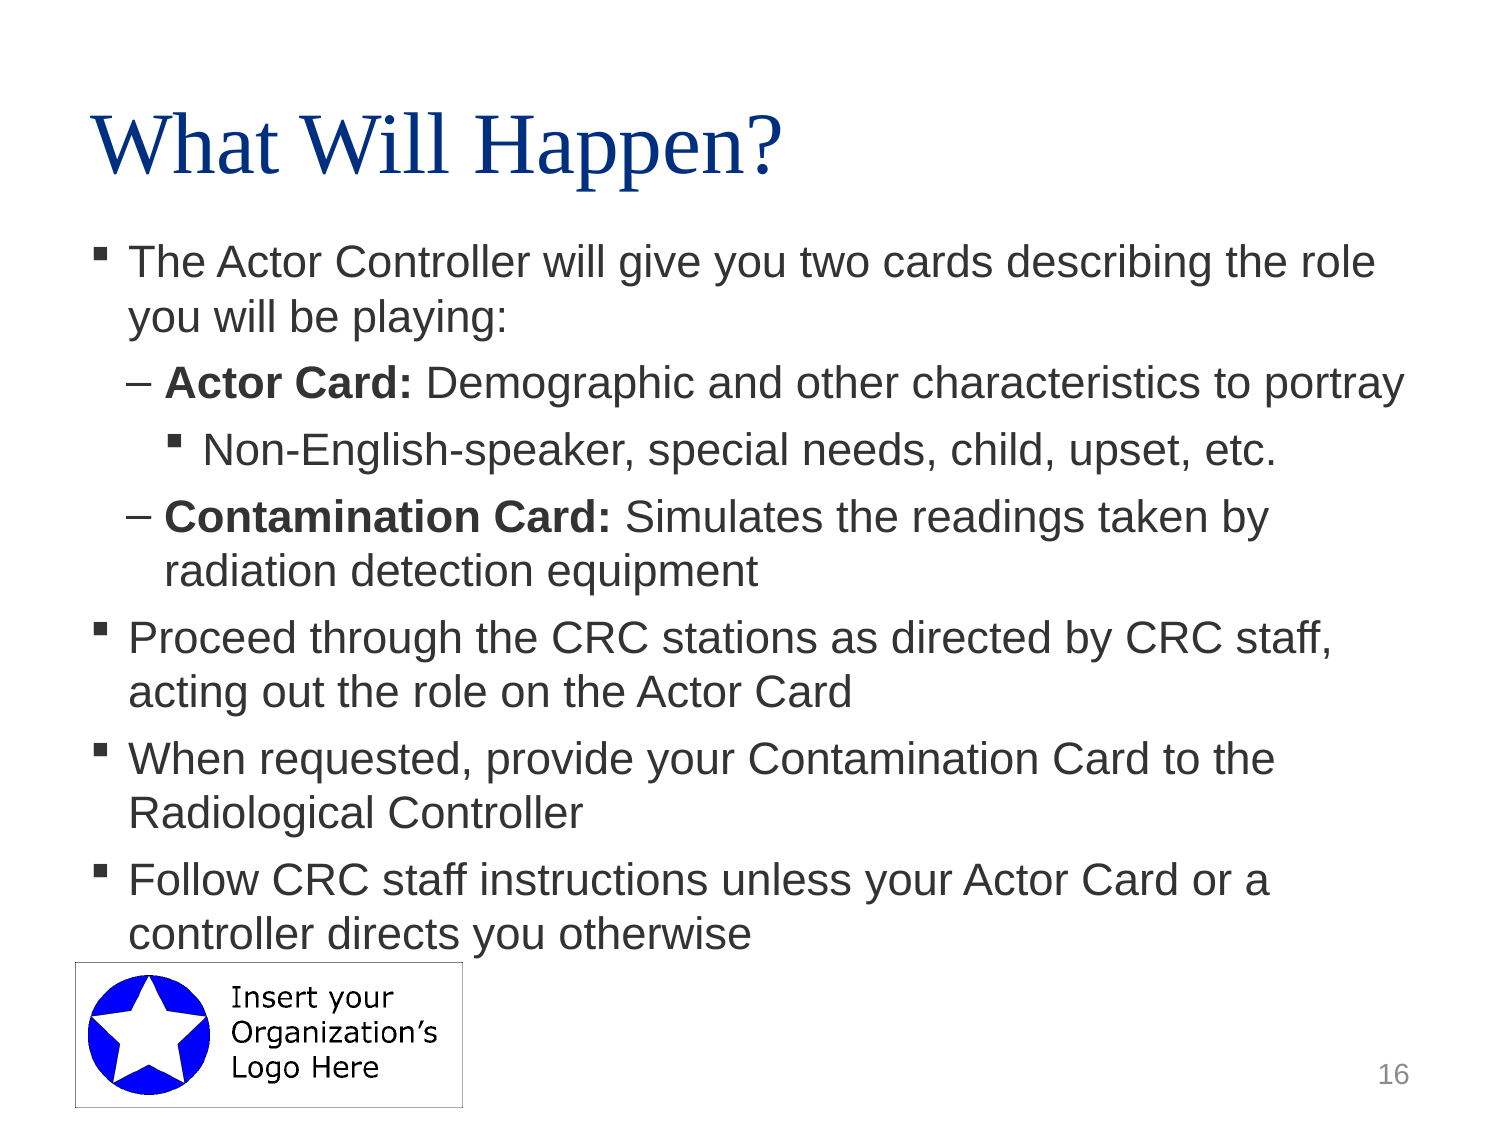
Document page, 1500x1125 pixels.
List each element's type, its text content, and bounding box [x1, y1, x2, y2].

picture [75, 968, 463, 1108]
title What Will Happen? [75, 45, 1425, 224]
slide_number 16 [1074, 1042, 1425, 1103]
list The Actor Controller will give you two cards describing the role you will be playing: Actor Card: Demographic and other characteristics to portray Non-English-speaker, special needs, child, upset, etc. Contamination Card: Simulates the readings taken by radiation detection equipment Proceed through the CRC stations as directed by CRC staff, acting out the role on the Actor Card When requested, provide your Contamination Card to the Radiological Controller Follow CRC staff instructions unless your Actor Card or a controller directs you otherwise [75, 224, 1463, 968]
